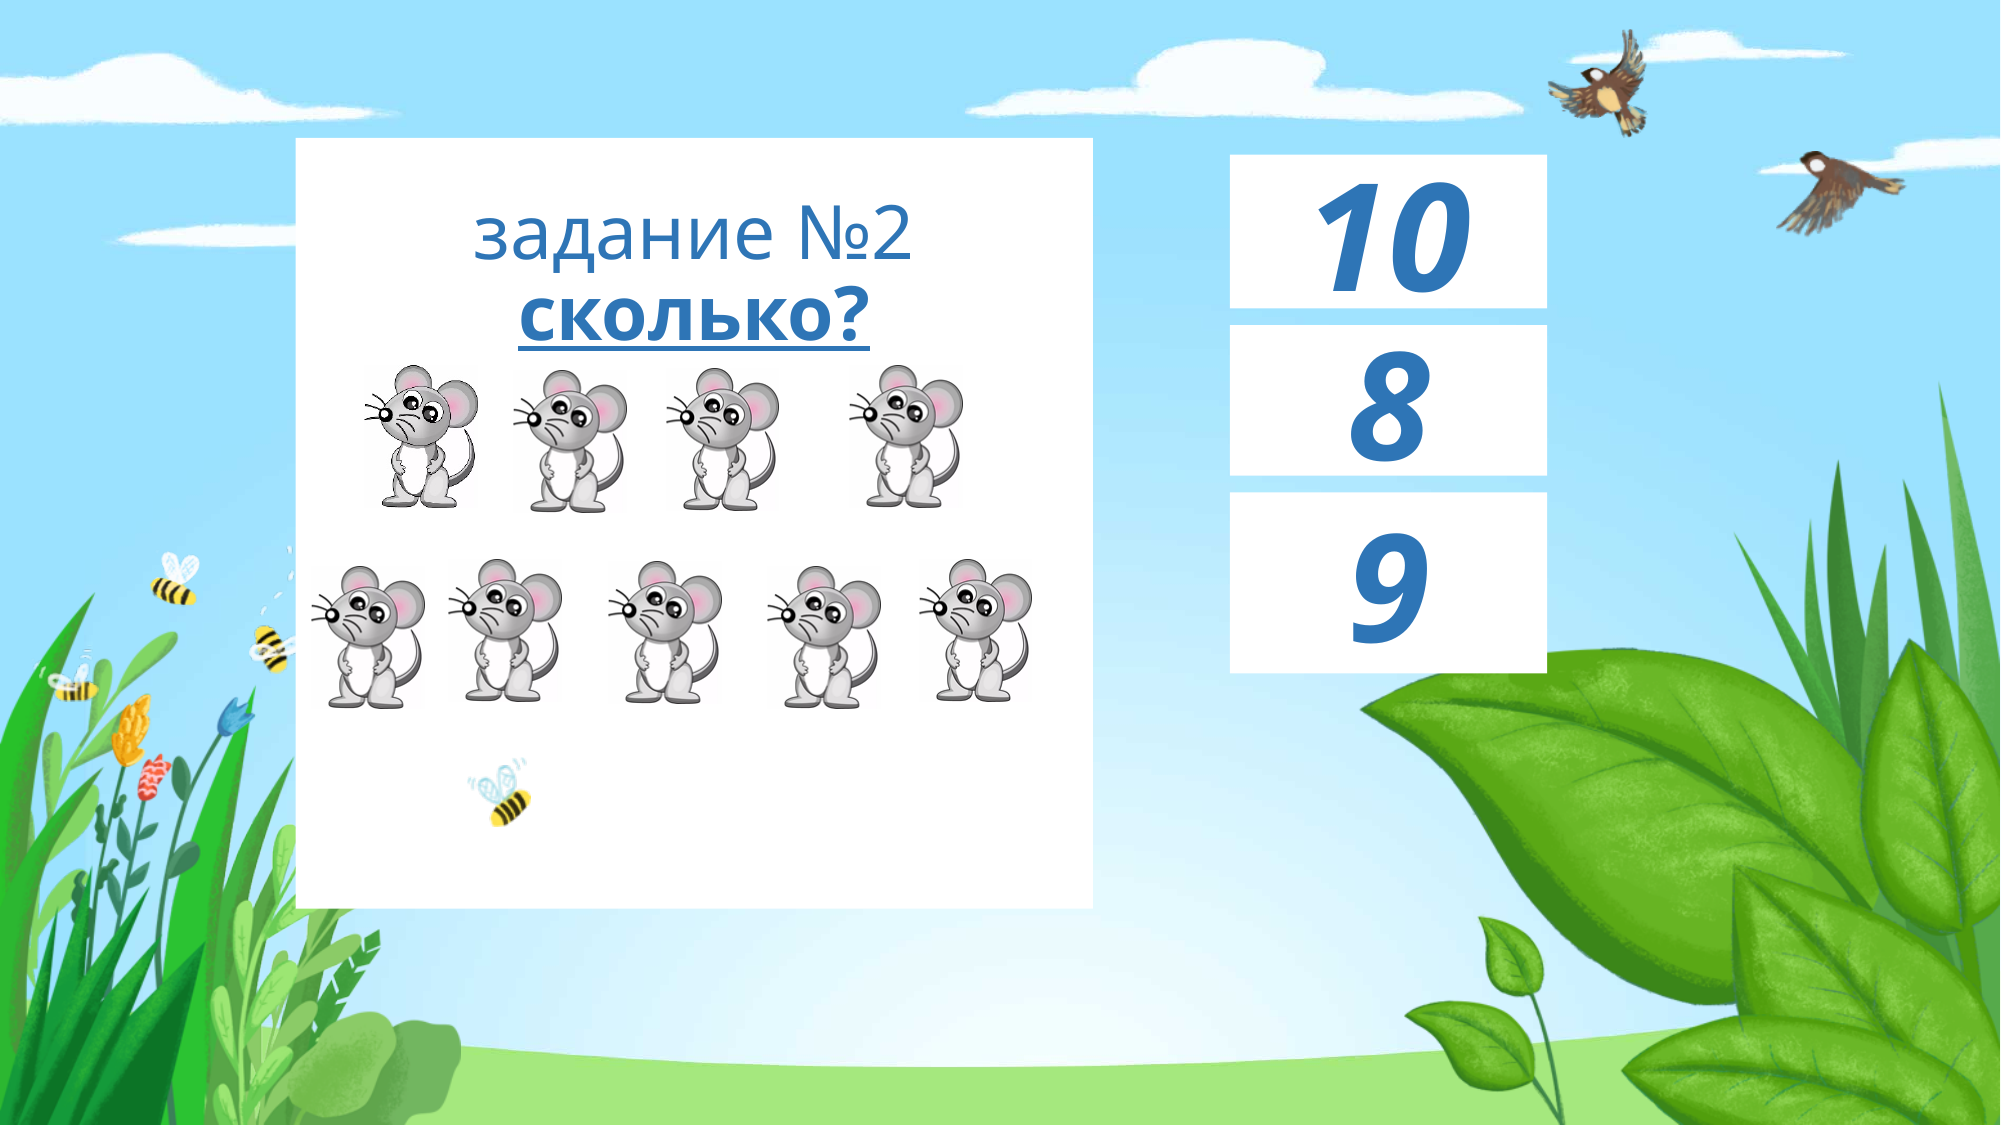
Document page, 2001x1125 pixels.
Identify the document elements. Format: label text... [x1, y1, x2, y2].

picture [0, 0, 2001, 1125]
title задание №2 сколько? [293, 135, 1096, 912]
text_box 8 [1229, 324, 1548, 477]
text_box 9 [1229, 491, 1548, 674]
text_box 10 [1229, 154, 1548, 309]
